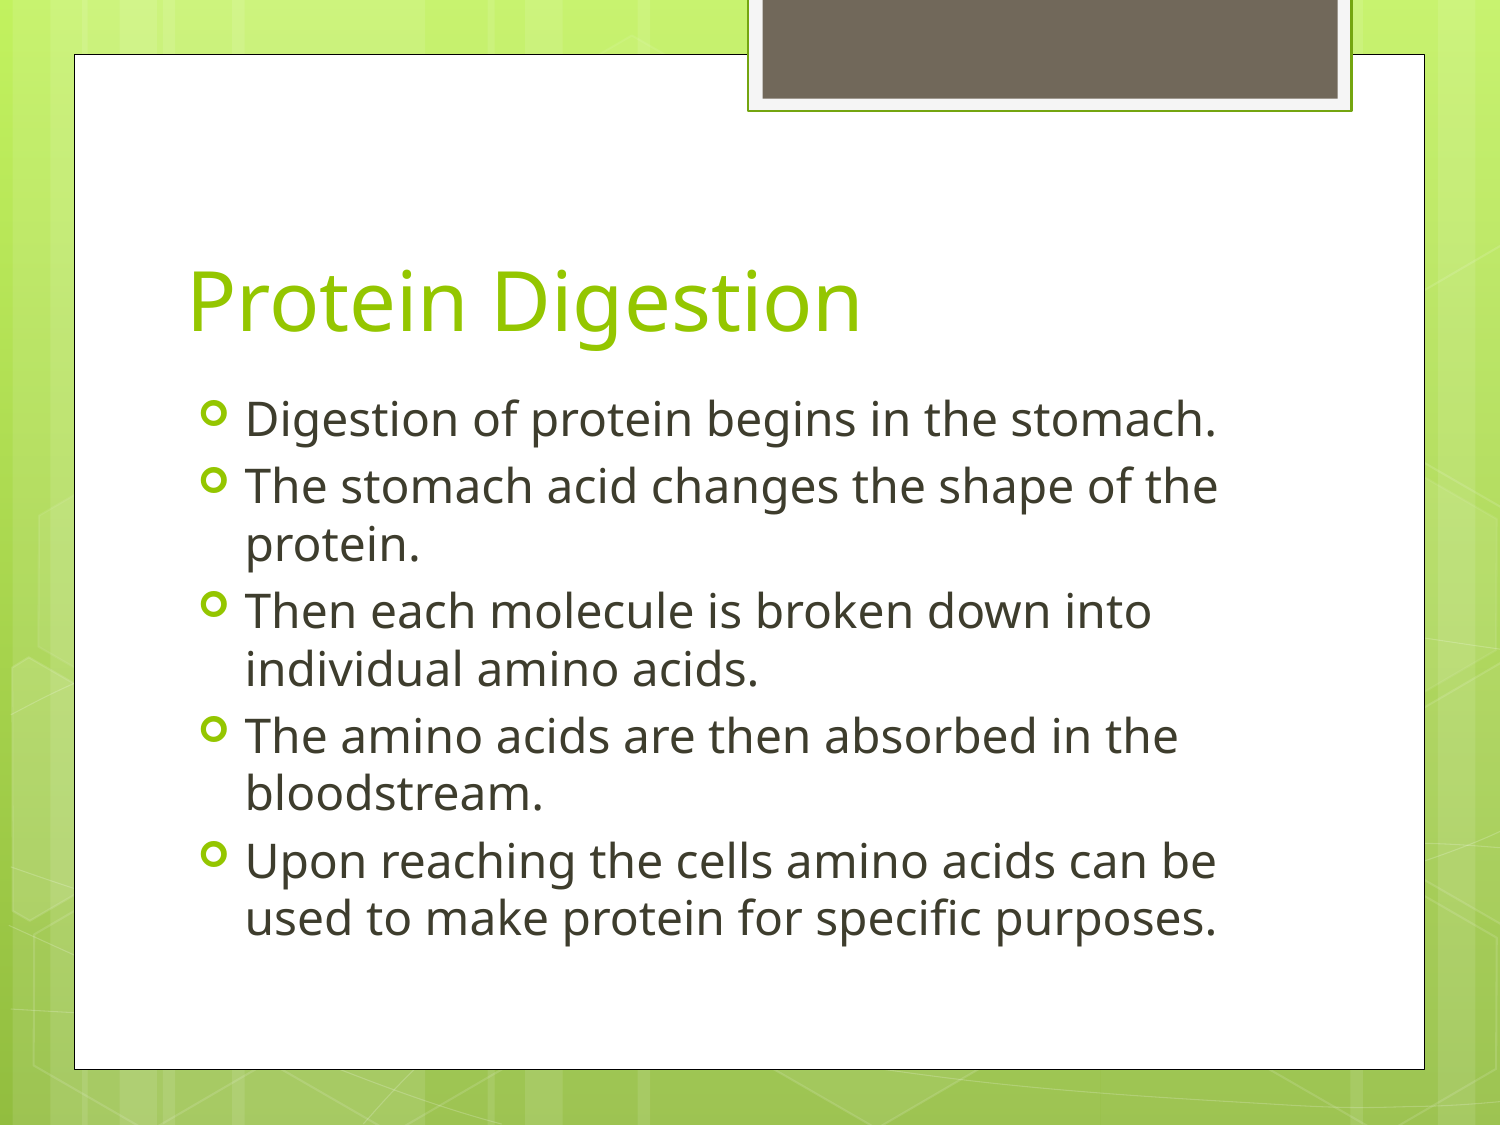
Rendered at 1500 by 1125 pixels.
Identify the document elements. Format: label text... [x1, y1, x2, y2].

title Protein Digestion [171, 168, 1324, 357]
list Digestion of protein begins in the stomach. The stomach acid changes the shape of the protein. Then each molecule is broken down into individual amino acids. The amino acids are then absorbed in the bloodstream. Upon reaching the cells amino acids can be used to make protein for specific purposes. [171, 381, 1283, 957]
